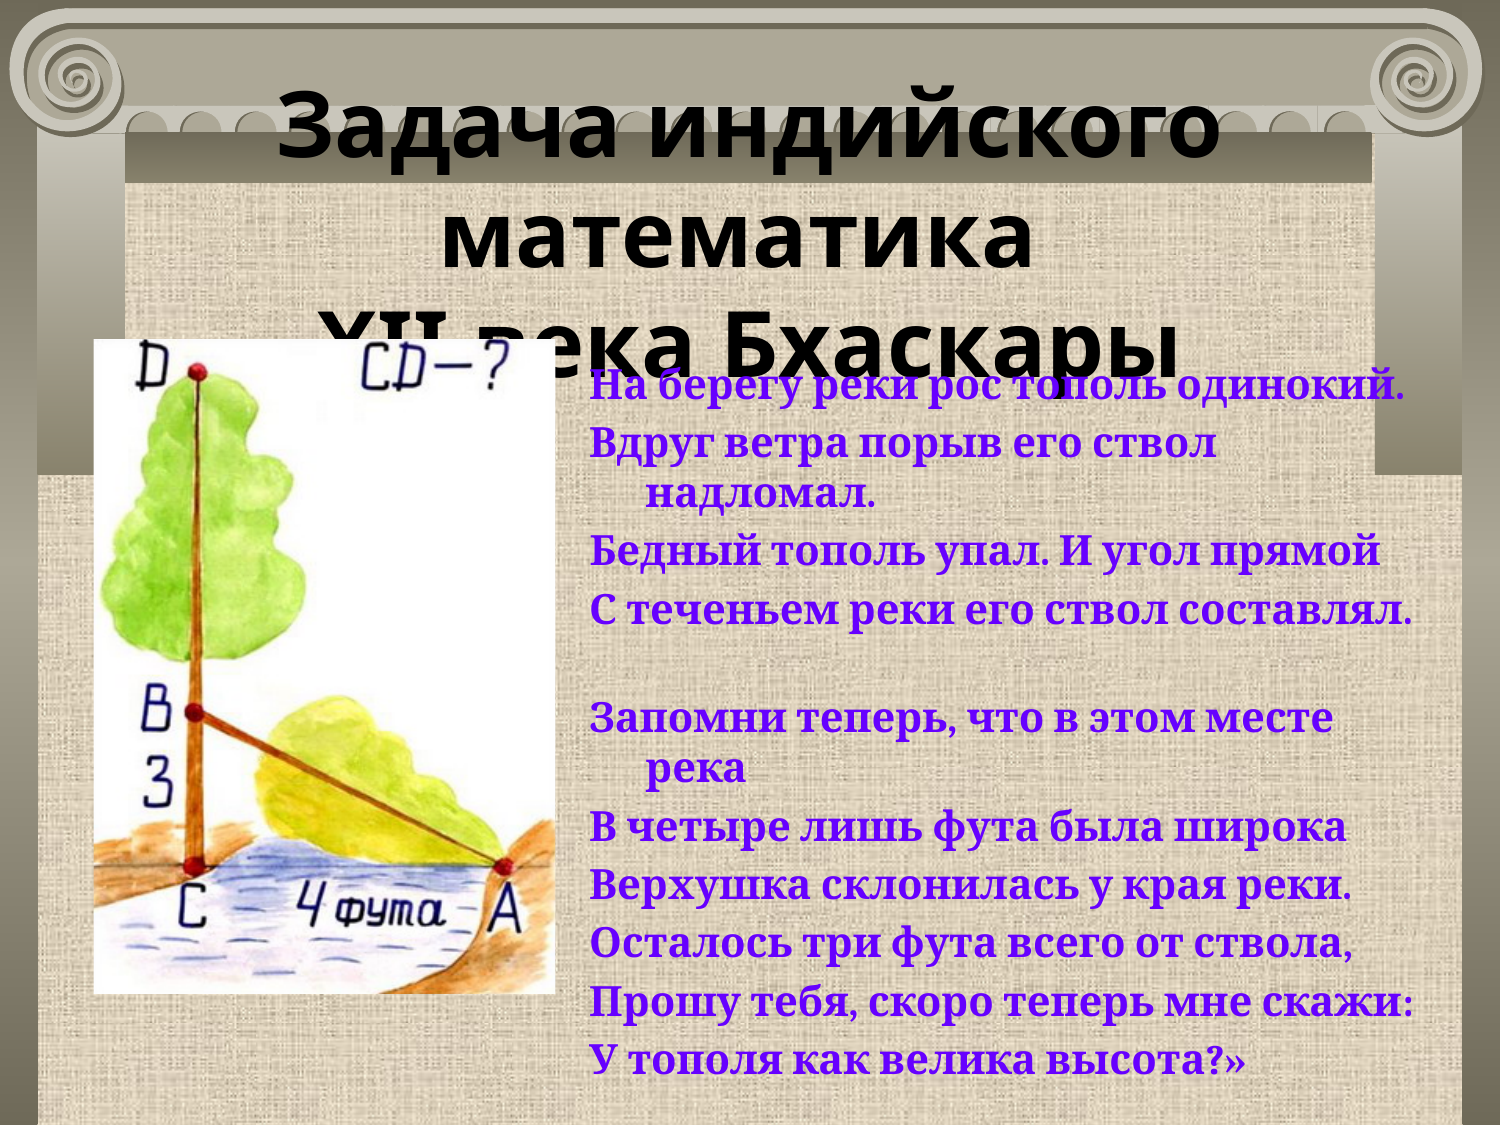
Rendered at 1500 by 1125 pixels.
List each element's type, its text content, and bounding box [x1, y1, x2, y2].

title Задача индийского математика XII века Бхаскары [112, 137, 1388, 326]
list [93, 339, 556, 994]
list На берегу реки рос тополь одинокий. Вдруг ветра порыв его ствол надломал. Бедный тополь упал. И угол прямой С теченьем реки его ствол составлял. Запомни теперь, что в этом месте река В четыре лишь фута была широка Верхушка склонилась у края реки. Осталось три фута всего от ствола, Прошу тебя, скоро теперь мне скажи: У тополя как велика высота?» [573, 349, 1454, 1026]
picture [37, 126, 1463, 1125]
